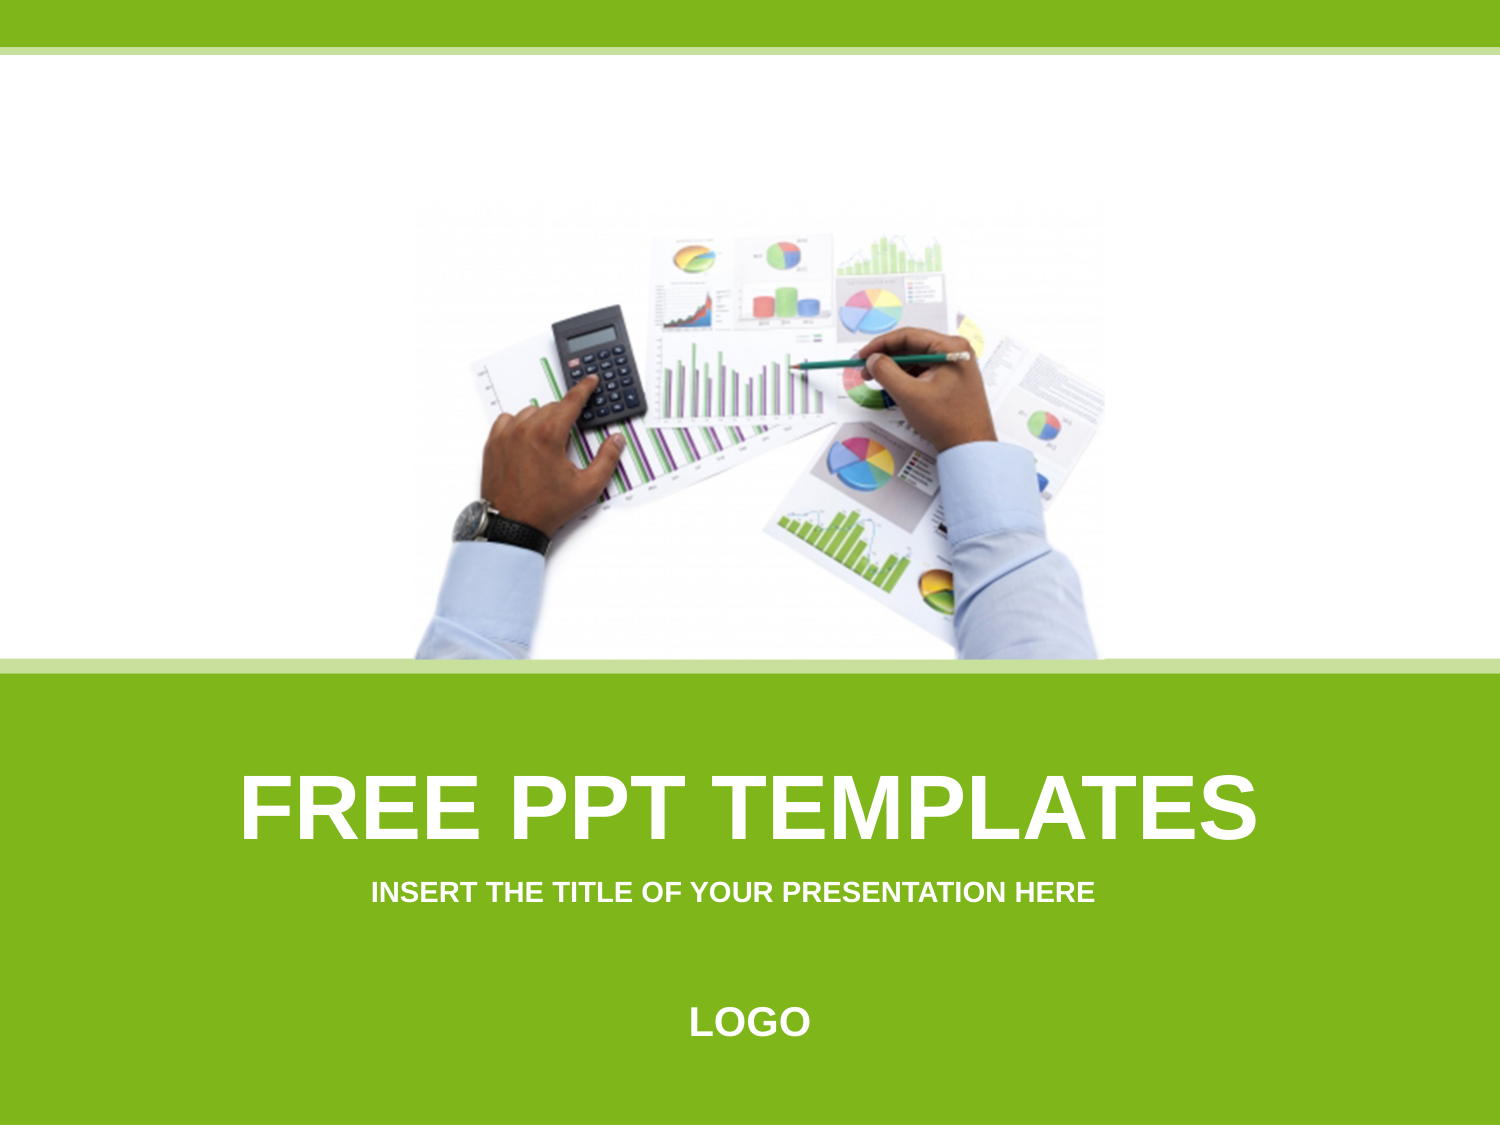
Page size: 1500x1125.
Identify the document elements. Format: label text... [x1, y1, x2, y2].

text_box INSERT THE TITLE OF YOUR PRESENTATION HERE [0, 866, 1500, 917]
text_box FREE PPT TEMPLATES [0, 740, 1500, 865]
picture [0, 917, 1500, 1125]
text_box LOGO [637, 987, 863, 1053]
picture [0, 0, 1500, 740]
